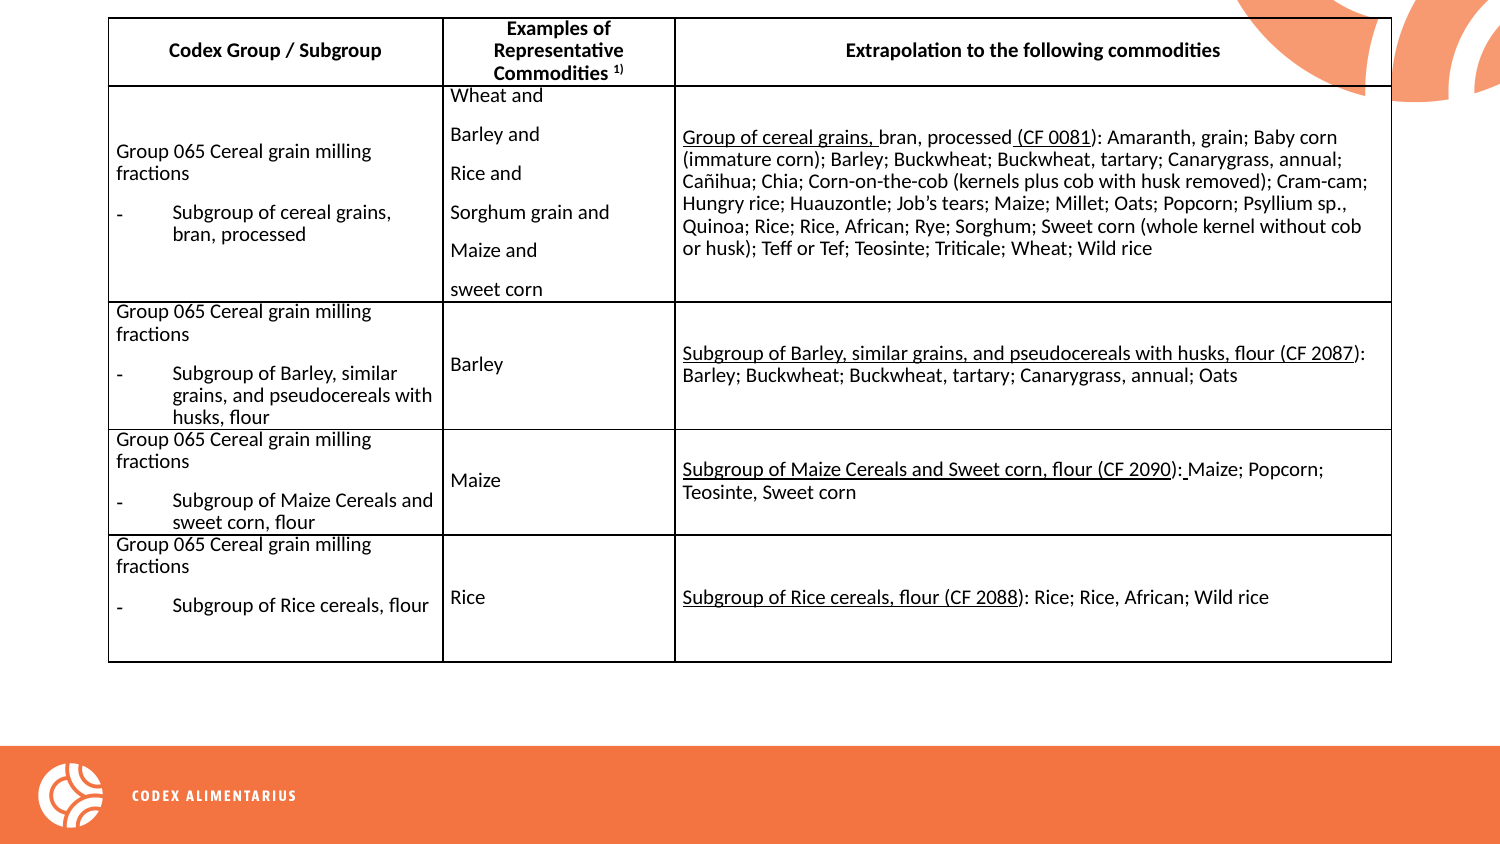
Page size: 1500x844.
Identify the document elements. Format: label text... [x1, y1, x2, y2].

table_cell Group 065 Cereal grain milling fractions Subgroup of Maize Cereals and sweet corn, flour [109, 430, 442, 534]
picture [0, 0, 1500, 844]
table_cell Wheat and Barley and Rice and Sorghum grain and Maize and sweet corn [444, 87, 674, 301]
table_cell Group 065 Cereal grain milling fractions Subgroup of Rice cereals, flour [109, 536, 442, 661]
table_cell Barley [444, 303, 674, 429]
table_cell Subgroup of Barley, similar grains, and pseudocereals with husks, flour (CF 2087): Barley; Buckwheat; Buckwheat, tartary; Canarygrass, annual; Oats [676, 303, 1391, 429]
table_cell Subgroup of Maize Cereals and Sweet corn, flour (CF 2090): Maize; Popcorn; Teosinte, Sweet corn [676, 430, 1391, 534]
table_header Codex Group / Subgroup [109, 19, 442, 85]
table_cell Group 065 Cereal grain milling fractions Subgroup of Barley, similar grains, and pseudocereals with husks, flour [109, 303, 442, 429]
table_header Extrapolation to the following commodities [676, 19, 1391, 85]
table_cell Maize [444, 430, 674, 534]
table_cell Group 065 Cereal grain milling fractions Subgroup of cereal grains, bran, processed [109, 87, 442, 301]
table_cell Group of cereal grains, bran, processed (CF 0081): Amaranth, grain; Baby corn (immature corn); Barley; Buckwheat; Buckwheat, tartary; Canarygrass, annual; Cañihua; Chia; Corn-on-the-cob (kernels plus cob with husk removed); Cram-cam; Hungry rice; Huauzontle; Job’s tears; Maize; Millet; Oats; Popcorn; Psyllium sp., Quinoa; Rice; Rice, African; Rye; Sorghum; Sweet corn (whole kernel without cob or husk); Teff or Tef; Teosinte; Triticale; Wheat; Wild rice [676, 87, 1391, 301]
table_cell Subgroup of Rice cereals, flour (CF 2088): Rice; Rice, African; Wild rice [676, 536, 1391, 661]
table_header Examples of Representative Commodities 1) [444, 19, 674, 85]
table_cell Rice [444, 536, 674, 661]
